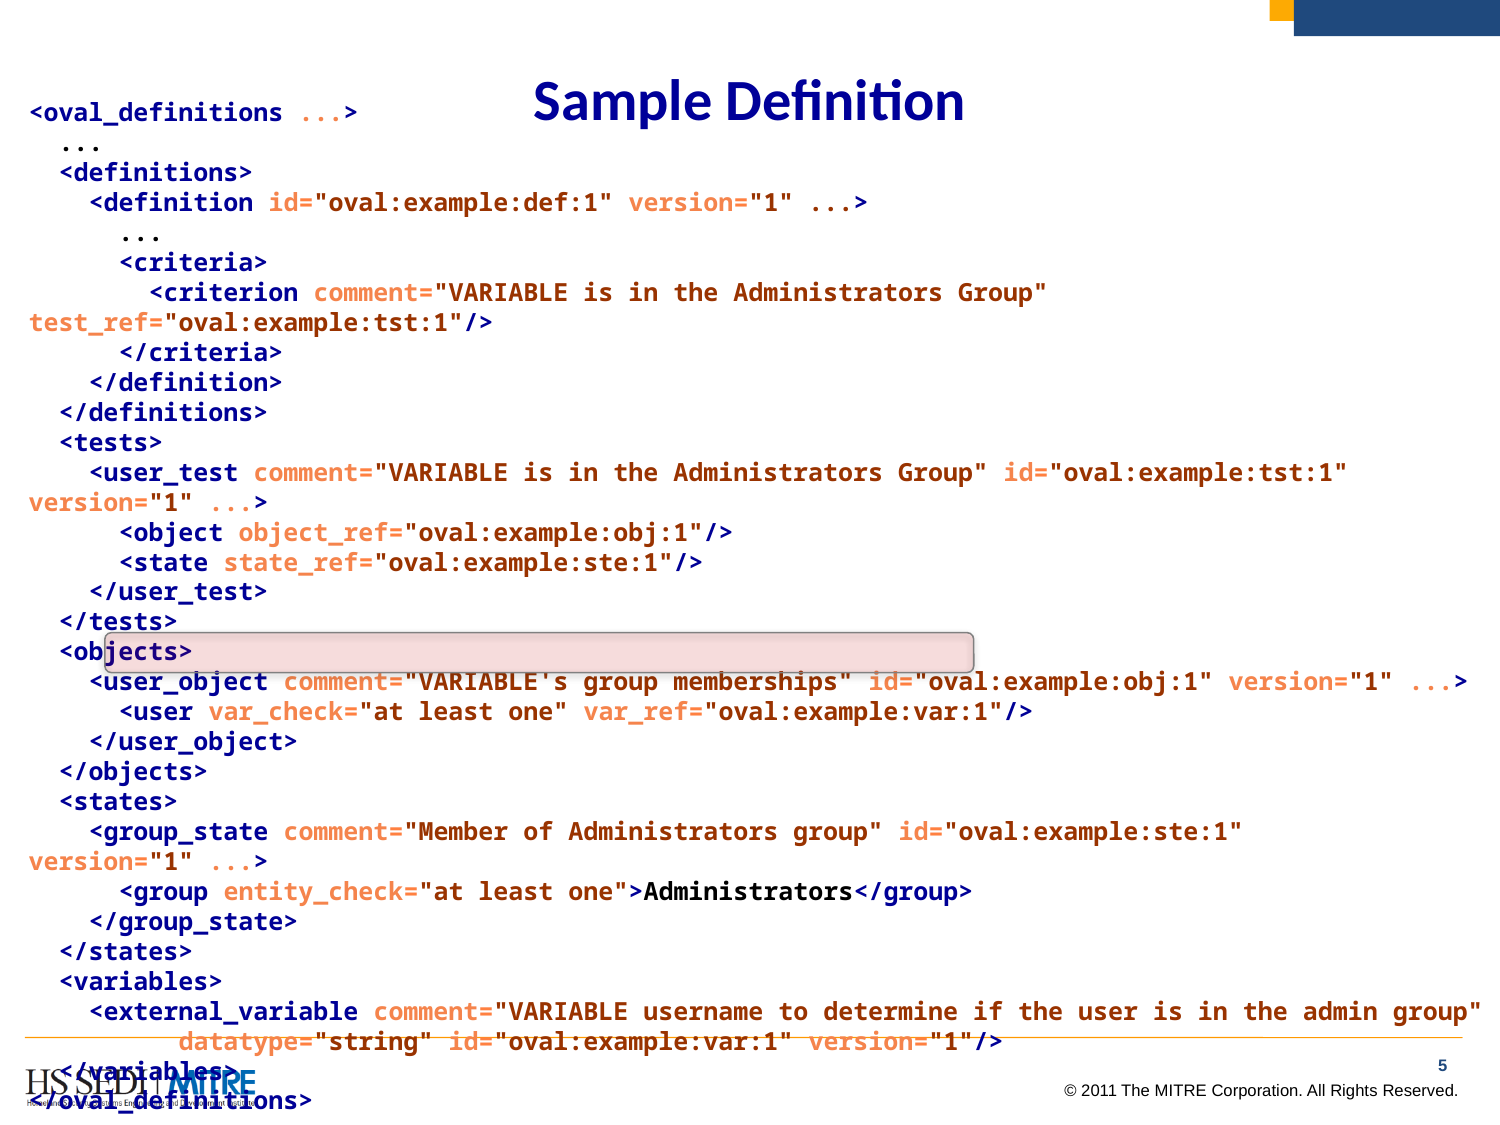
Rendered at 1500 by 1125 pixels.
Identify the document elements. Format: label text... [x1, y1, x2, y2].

text_box <oval_definitions ...> ... <definitions> <definition id="oval:example:def:1" version="1" ...> ... <criteria> <criterion comment="VARIABLE is in the Administrators Group" test_ref="oval:example:tst:1"/> </criteria> </definition> </definitions> <tests> <user_test comment="VARIABLE is in the Administrators Group" id="oval:example:tst:1" version="1" ...> <object object_ref="oval:example:obj:1"/> <state state_ref="oval:example:ste:1"/> </user_test> </tests> <objects> <user_object comment="VARIABLE's group memberships" id="oval:example:obj:1" version="1" ...> <user var_check="at least one" var_ref="oval:example:var:1"/> </user_object> </objects> <states> <group_state comment="Member of Administrators group" id="oval:example:ste:1" version="1" ...> <group entity_check="at least one">Administrators</group> </group_state> </states> <variables> <external_variable comment="VARIABLE username to determine if the user is in the admin group" datatype="string" id="oval:example:var:1" version="1"/> </variables> </oval_definitions> [13, 89, 1499, 1123]
title Sample Definition [43, 62, 1457, 89]
text_box [104, 631, 975, 674]
